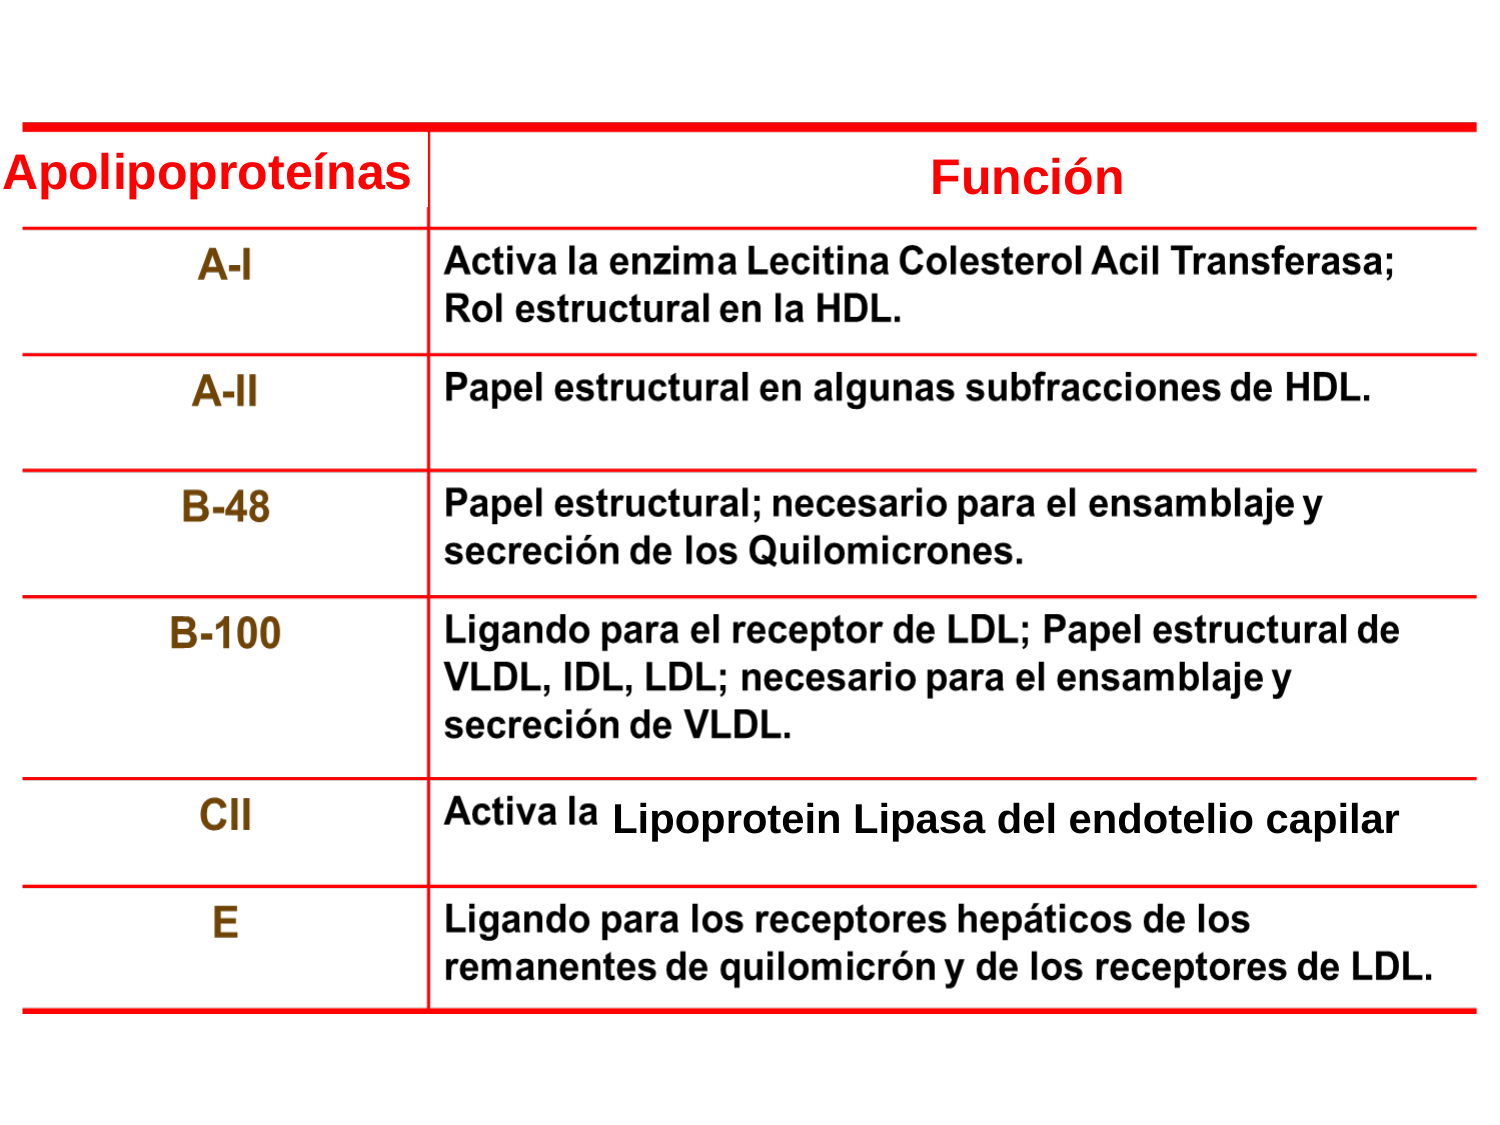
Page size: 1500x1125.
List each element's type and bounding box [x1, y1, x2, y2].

text_box [5, 116, 1500, 1014]
